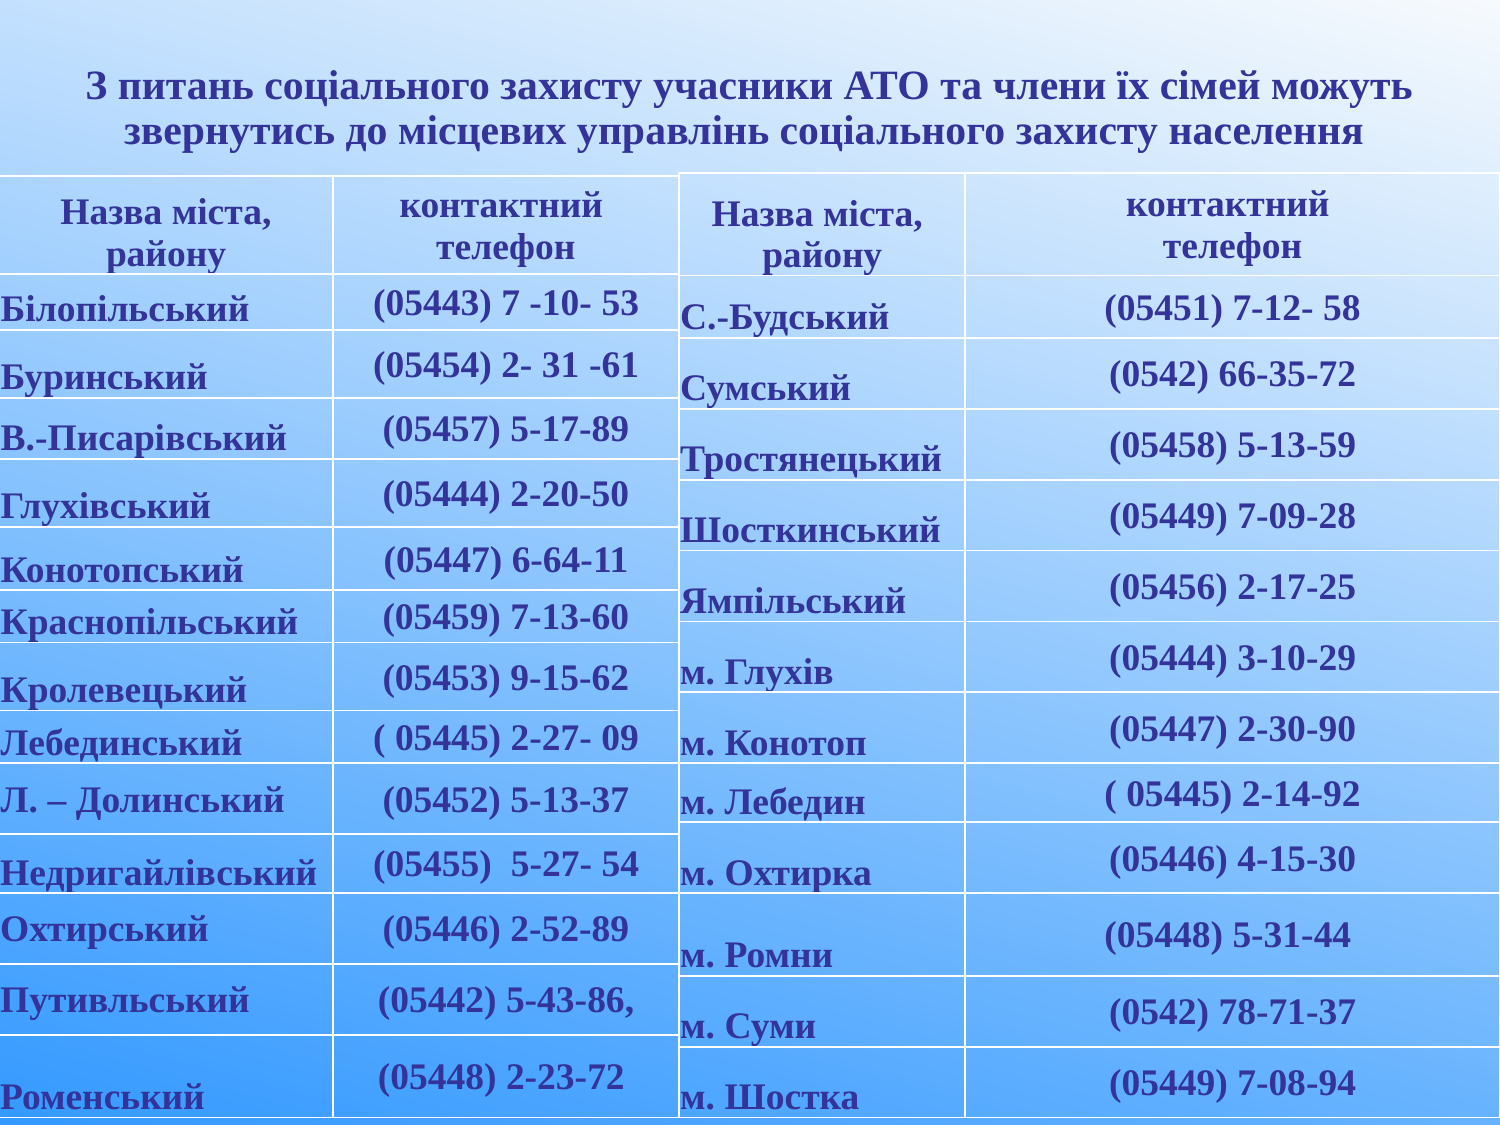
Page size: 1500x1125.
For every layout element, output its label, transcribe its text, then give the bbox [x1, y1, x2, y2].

table_header контактний телефон [966, 174, 1499, 275]
table_cell Л. – Долинський [0, 764, 332, 833]
table_header Назва міста, району [680, 174, 964, 275]
table_cell (0542) 66-35-72 [966, 339, 1499, 408]
table_cell (05452) 5-13-37 [334, 764, 663, 833]
table_header контактний телефон [334, 177, 678, 273]
table_cell (05448) 5-31-44 [966, 894, 1499, 975]
table_cell В.-Писарівський [0, 399, 332, 458]
table_cell м. Суми [680, 977, 964, 1046]
table_cell (05446) 4-15-30 [966, 823, 1499, 892]
table_cell (05449) 7-08-94 [966, 1048, 1499, 1117]
table_cell (05443) 7 -10- 53 [334, 275, 678, 329]
table_cell Буринський [0, 331, 332, 397]
table_cell м. Глухів [680, 622, 964, 691]
table_cell Кролевецький [0, 643, 332, 710]
table_cell (05456) 2-17-25 [966, 551, 1499, 621]
table_cell м. Охтирка [680, 823, 964, 892]
table_cell (05448) 2-23-72 [334, 1036, 678, 1117]
table_cell ( 05445) 2-14-92 [966, 764, 1499, 821]
table_cell Краснопільський [0, 591, 332, 642]
table_cell Ямпільський [680, 551, 964, 621]
table_cell Сумський [680, 339, 964, 408]
title З питань соціального захисту учасники АТО та члени їх сімей можуть звернутись до місцевих управлінь соціального захисту населення [0, 0, 1500, 162]
table_cell Охтирський [0, 894, 332, 963]
table_cell (05446) 2-52-89 [334, 894, 678, 963]
table_cell (05444) 2-20-50 [334, 460, 678, 526]
table_cell (05457) 5-17-89 [334, 399, 678, 458]
table_cell (05455) 5-27- 54 [334, 835, 678, 892]
table_cell м. Лебедин [680, 764, 964, 821]
table_cell Глухівський [0, 460, 332, 526]
table_cell Путивльський [0, 965, 332, 1034]
table_cell Білопільський [0, 275, 332, 329]
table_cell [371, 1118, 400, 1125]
table_cell (05447) 2-30-90 [966, 693, 1499, 762]
table_cell м. Ромни [680, 894, 964, 975]
table_cell Шосткинський [680, 481, 964, 550]
table_cell (05451) 7-12- 58 [966, 276, 1499, 337]
table_cell Тростянецький [680, 410, 964, 479]
table_cell Роменський [0, 1036, 332, 1117]
table_cell Недригайлівський [0, 835, 332, 892]
table_cell С.-Будський [680, 276, 964, 337]
table_cell 100% [807, 1118, 845, 1125]
table_cell (05453) 9-15-62 [334, 643, 678, 710]
table_cell (05458) 5-13-59 [966, 410, 1499, 479]
table_cell Конотопський [0, 528, 332, 589]
table_cell (05454) 2- 31 -61 [334, 331, 678, 397]
table_cell ( 05445) 2-27- 09 [334, 711, 678, 762]
table_cell Лебединський [0, 711, 332, 762]
table_cell (05442) 5-43-86, [334, 965, 678, 1034]
table_header Назва міста, району [0, 177, 332, 273]
table_cell (05447) 6-64-11 [334, 528, 678, 589]
table_cell м. Шостка [680, 1048, 964, 1117]
table_cell (05449) 7-09-28 [966, 481, 1499, 550]
table_cell м. Конотоп [680, 693, 964, 762]
table_cell (05444) 3-10-29 [966, 622, 1499, 691]
table_cell (0542) 78-71-37 [966, 977, 1499, 1046]
table_cell (05459) 7-13-60 [334, 591, 678, 642]
